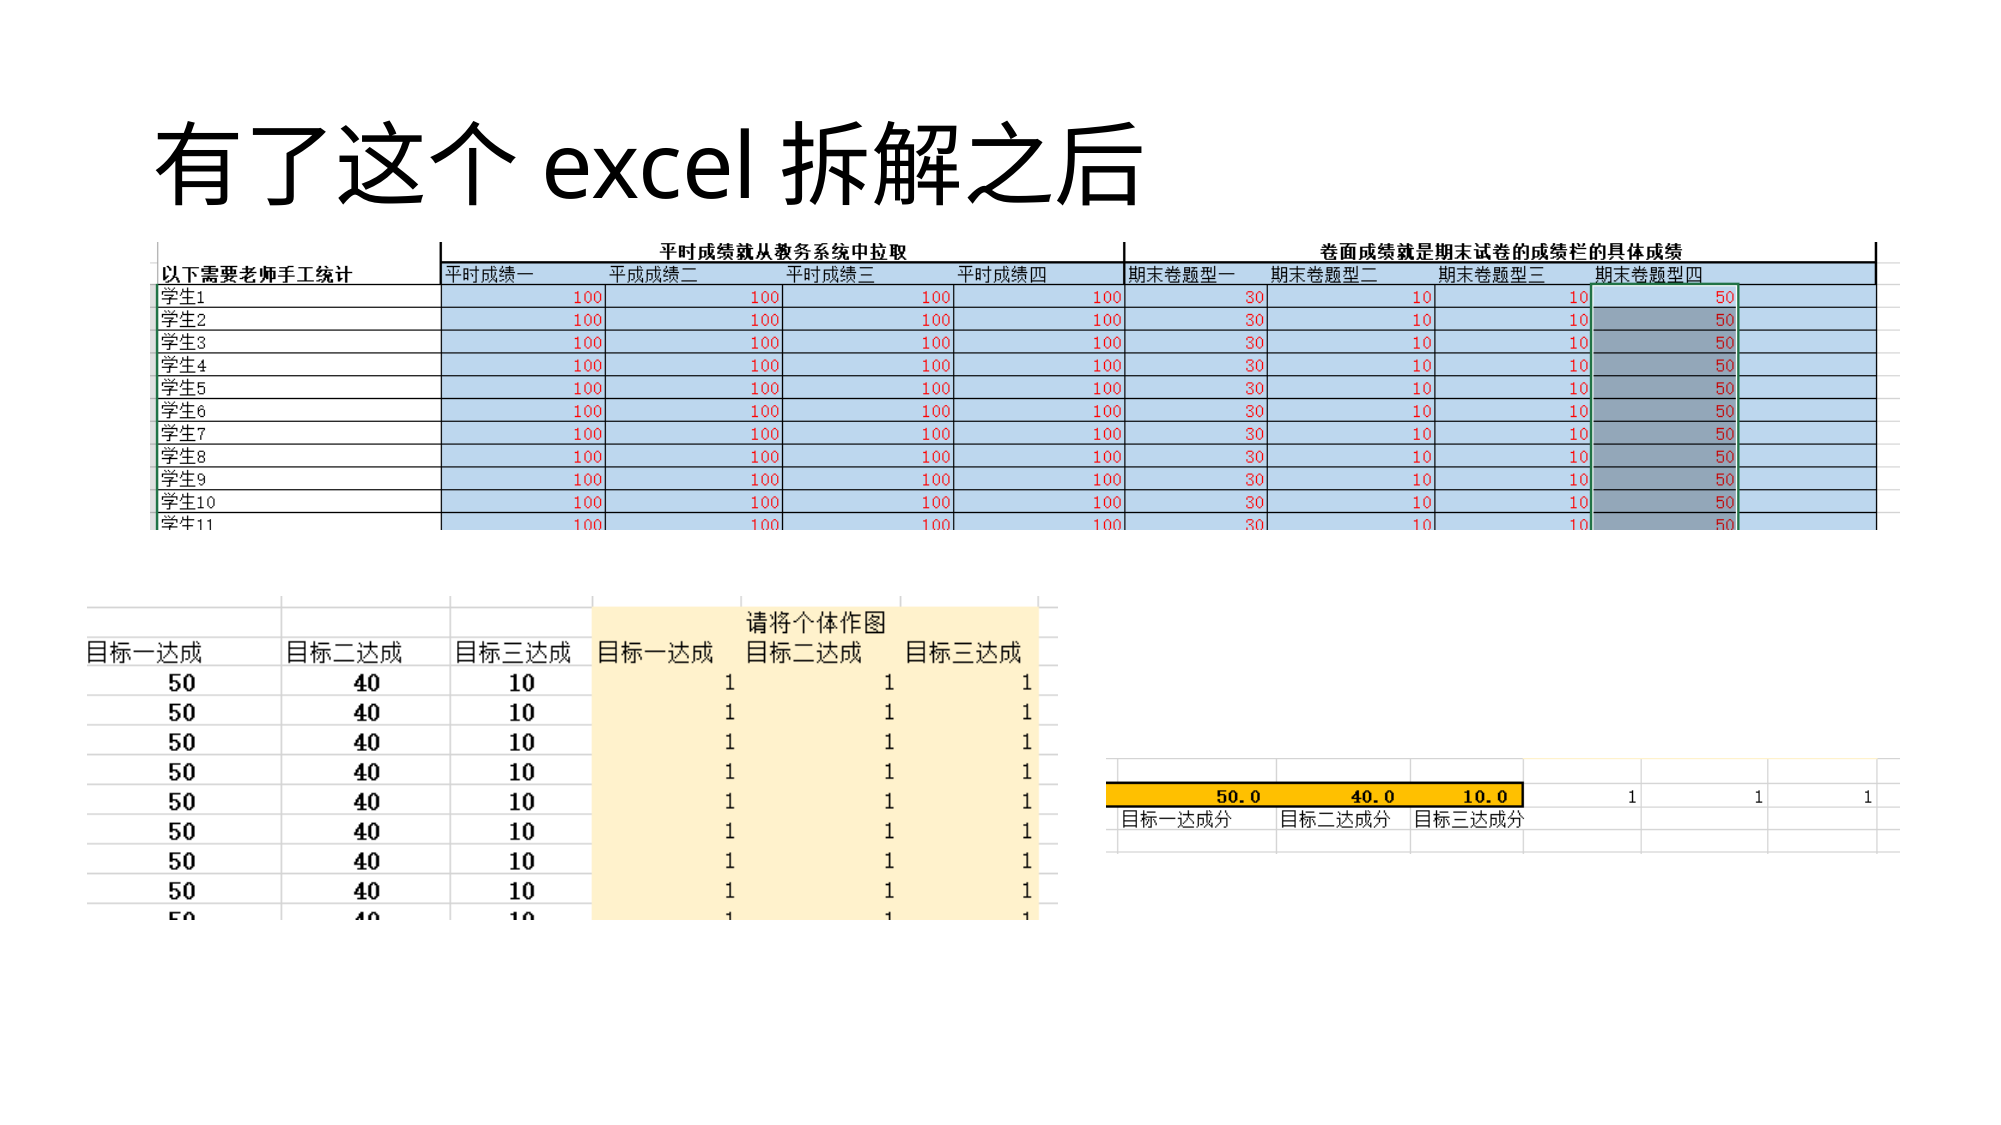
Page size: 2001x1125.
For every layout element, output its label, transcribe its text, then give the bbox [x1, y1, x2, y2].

title 有了这个excel拆解之后 [137, 59, 1863, 278]
picture [1106, 758, 1900, 854]
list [149, 242, 1900, 530]
picture [87, 596, 1058, 920]
